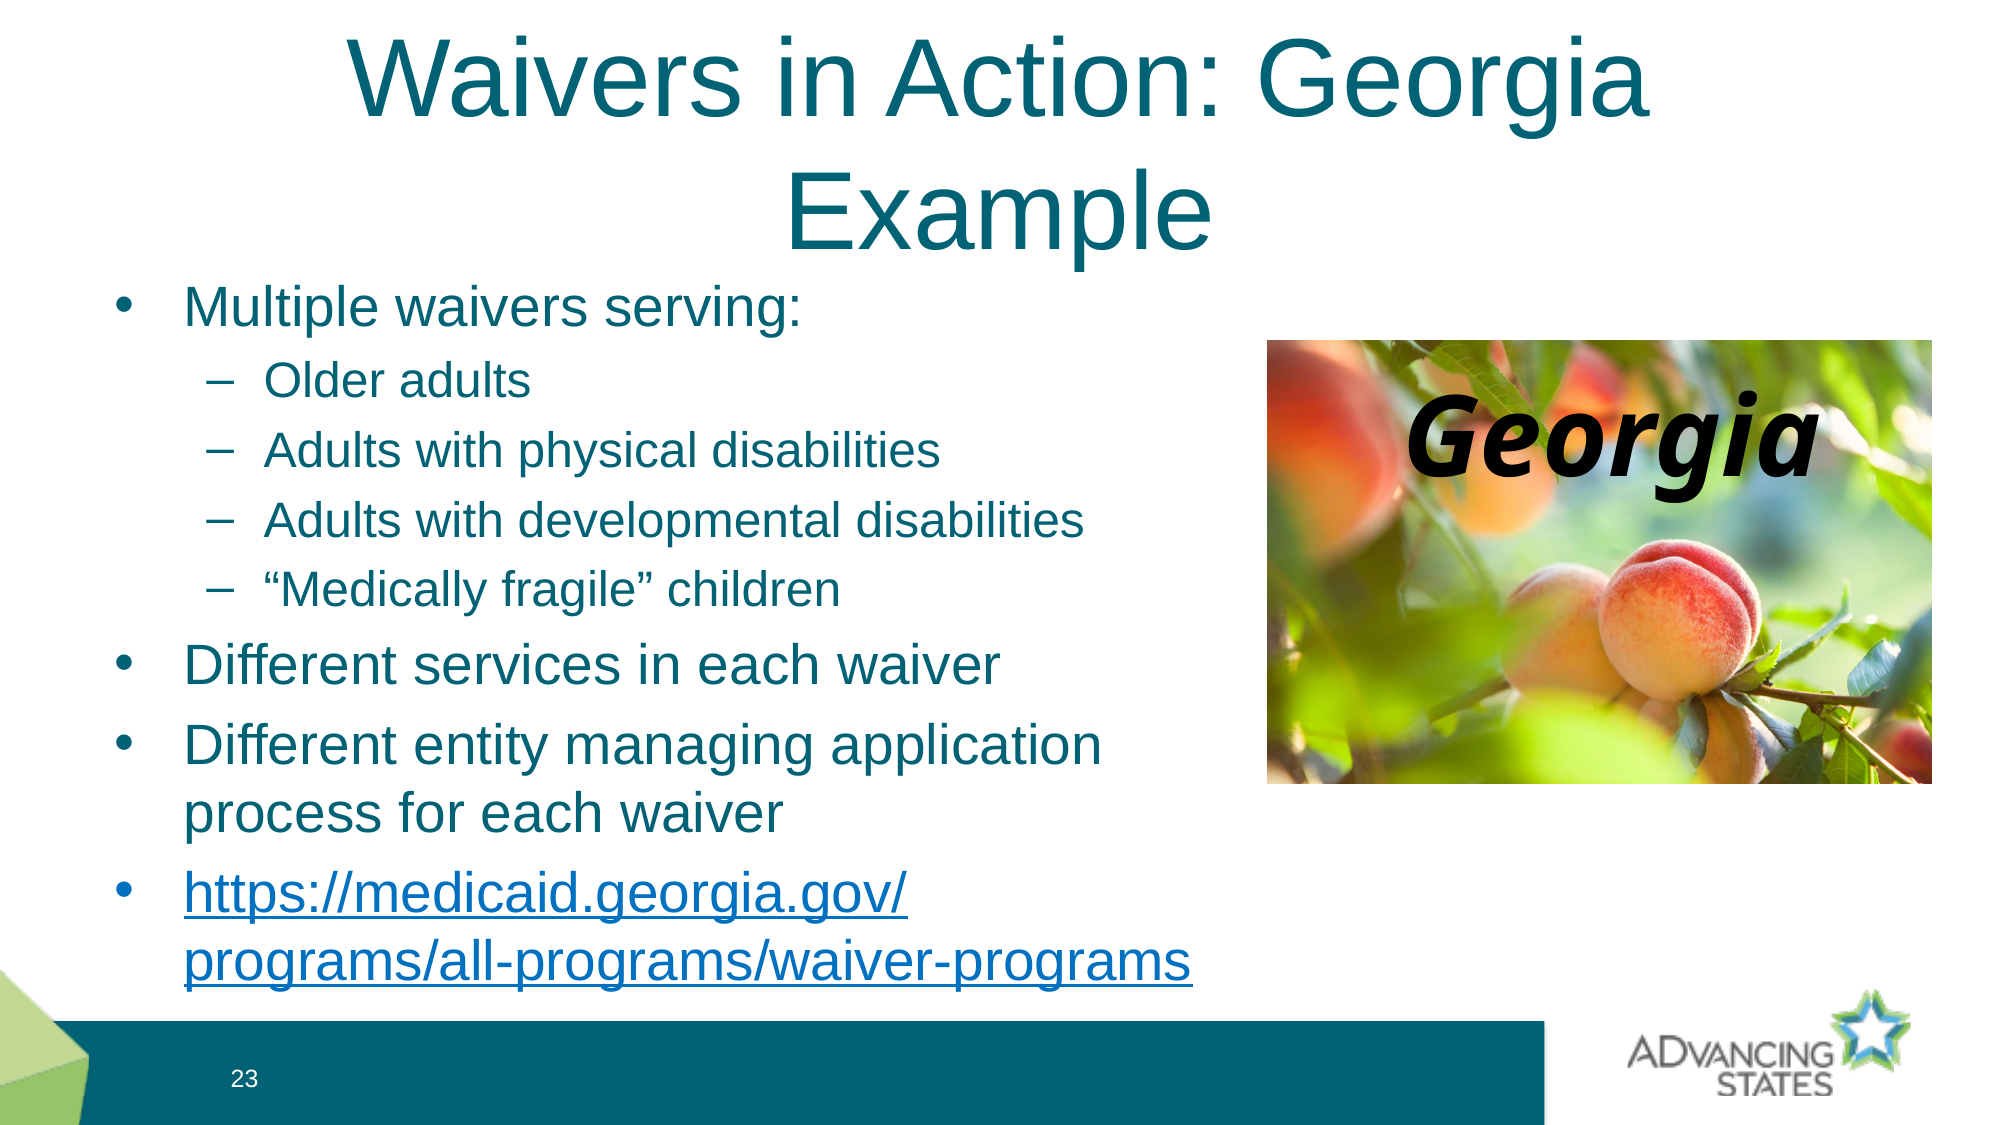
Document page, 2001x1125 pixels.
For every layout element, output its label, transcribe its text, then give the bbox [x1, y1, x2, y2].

title Waivers in Action: Georgia Example [99, 45, 1900, 233]
slide_number 23 [215, 1047, 683, 1108]
list Multiple waivers serving: Older adults Adults with physical disabilities Adults with developmental disabilities “Medically fragile” children Different services in each waiver Different entity managing application process for each waiver https://medicaid.georgia.gov/ programs/all-programs/waiver-programs [99, 262, 1900, 1005]
picture [1267, 340, 1933, 785]
